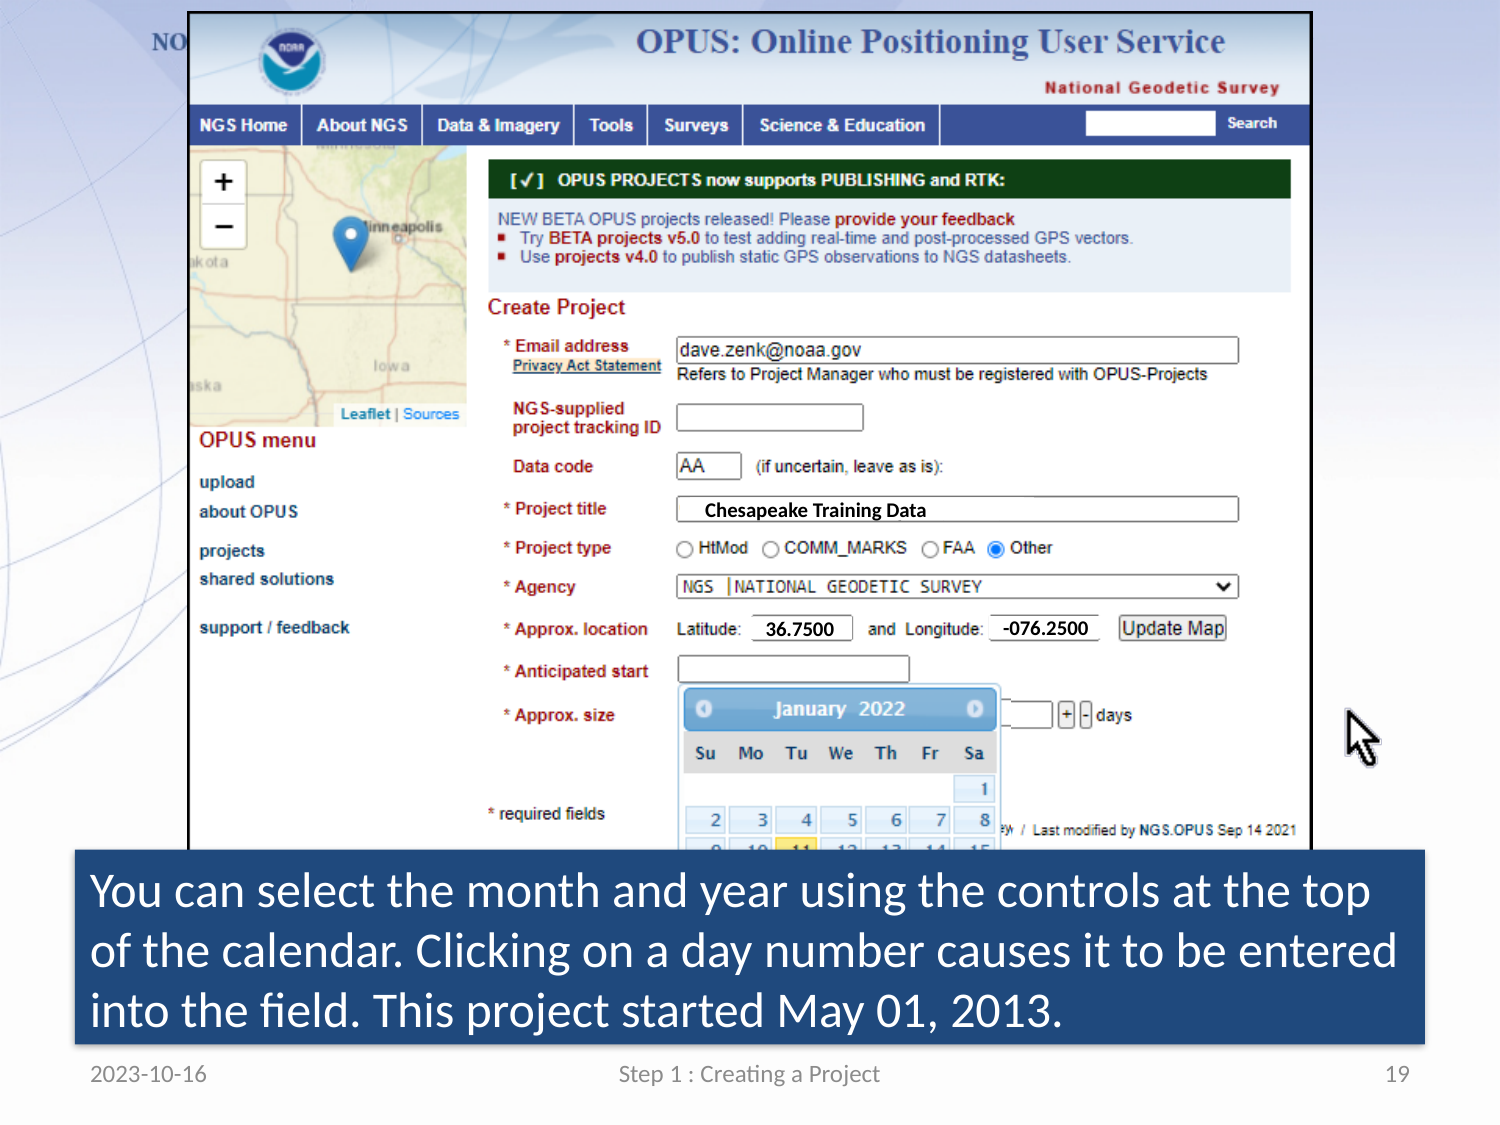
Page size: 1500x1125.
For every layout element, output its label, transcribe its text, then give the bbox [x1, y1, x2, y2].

footer Step 1 : Creating a Project [512, 1053, 988, 1103]
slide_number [75, 1052, 425, 1103]
slide_number 19 [1074, 1052, 1425, 1103]
text_box You can select the month and year using the controls at the top of the calendar. Clicking on a day number causes it to be entered into the field. This project started May 01, 2013. [74, 849, 1425, 1045]
picture [0, 0, 1500, 1125]
